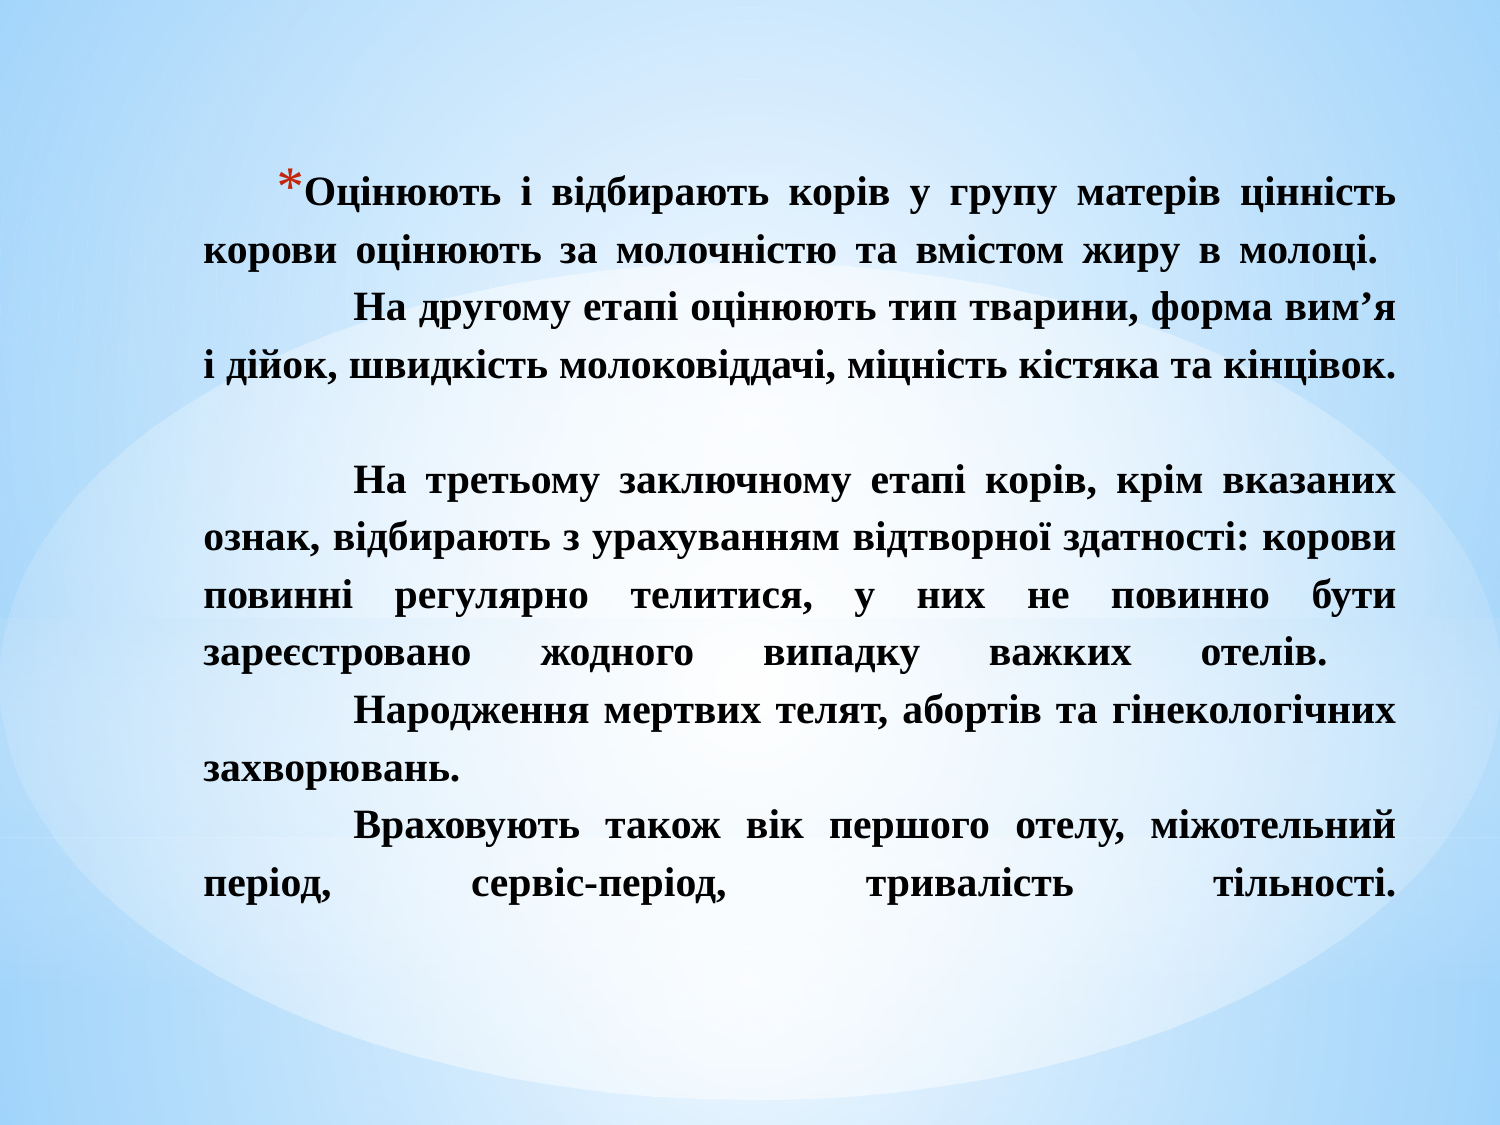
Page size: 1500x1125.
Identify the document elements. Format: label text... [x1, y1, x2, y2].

title Оцінюють і відбирають корів у групу матерів цінність корови оцінюють за молочністю та вмістом жиру в молоці. На другому етапі оцінюють тип тварини, форма вим’я і дійок, швидкість молоковіддачі, міцність кістяка та кінцівок. На третьому заключному етапі корів, крім вказаних ознак, відбирають з урахуванням відтворної здатності: корови повинні регулярно телитися, у них не повинно бути зареєстровано жодного випадку важких отелів. Народження мертвих телят, абортів та гінекологічних захворювань. Враховують також вік першого отелу, міжотельний період, сервіс-період, тривалість тільності. [135, 149, 1412, 1000]
